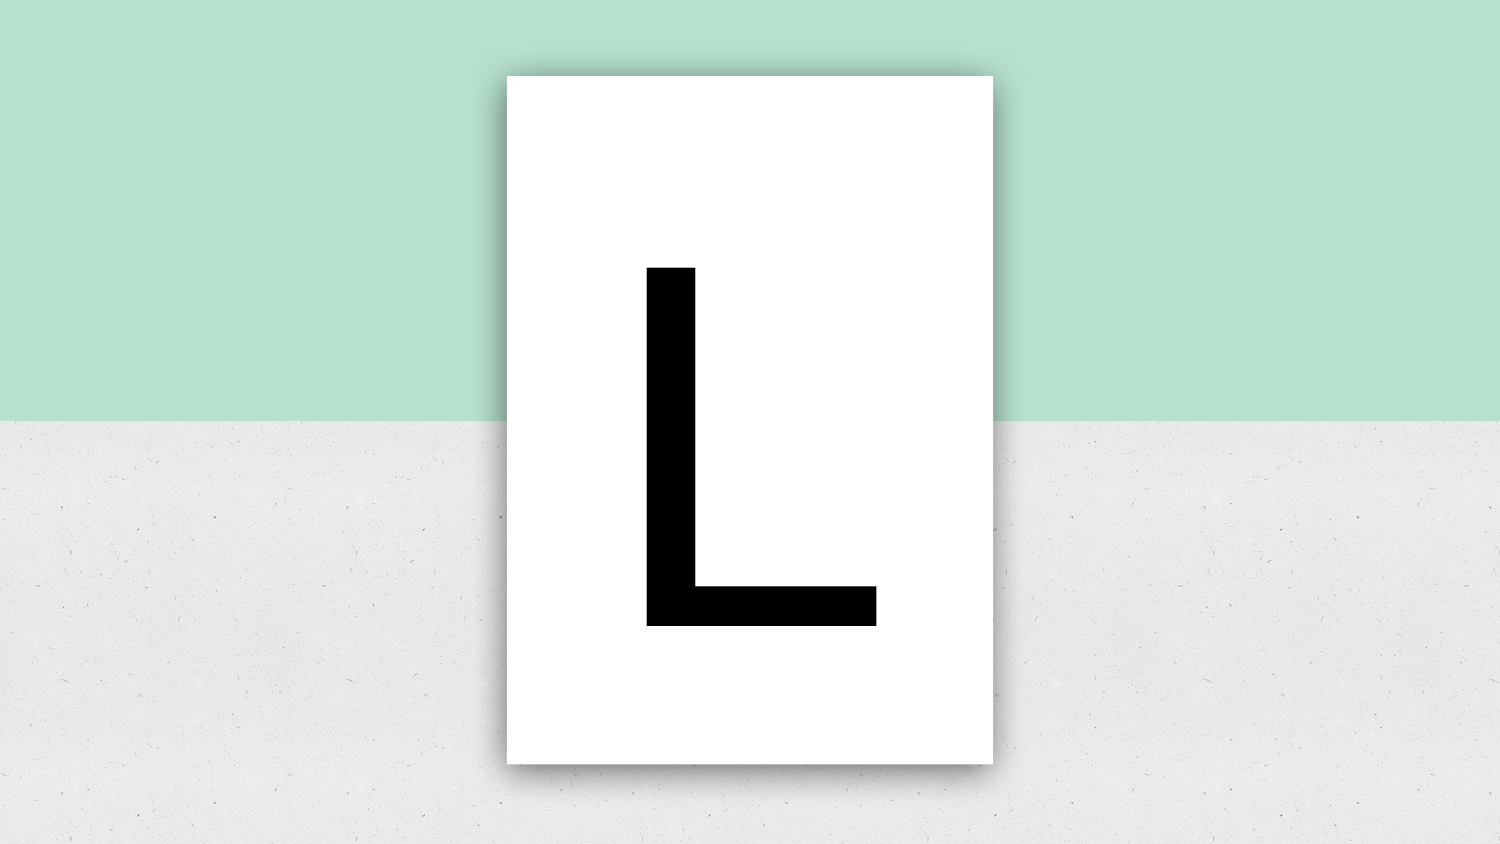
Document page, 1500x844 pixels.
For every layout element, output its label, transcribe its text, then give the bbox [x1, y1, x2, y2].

text_box L [558, 125, 940, 420]
picture [0, 422, 1500, 844]
text_box [506, 76, 994, 420]
text_box [0, 0, 1500, 421]
